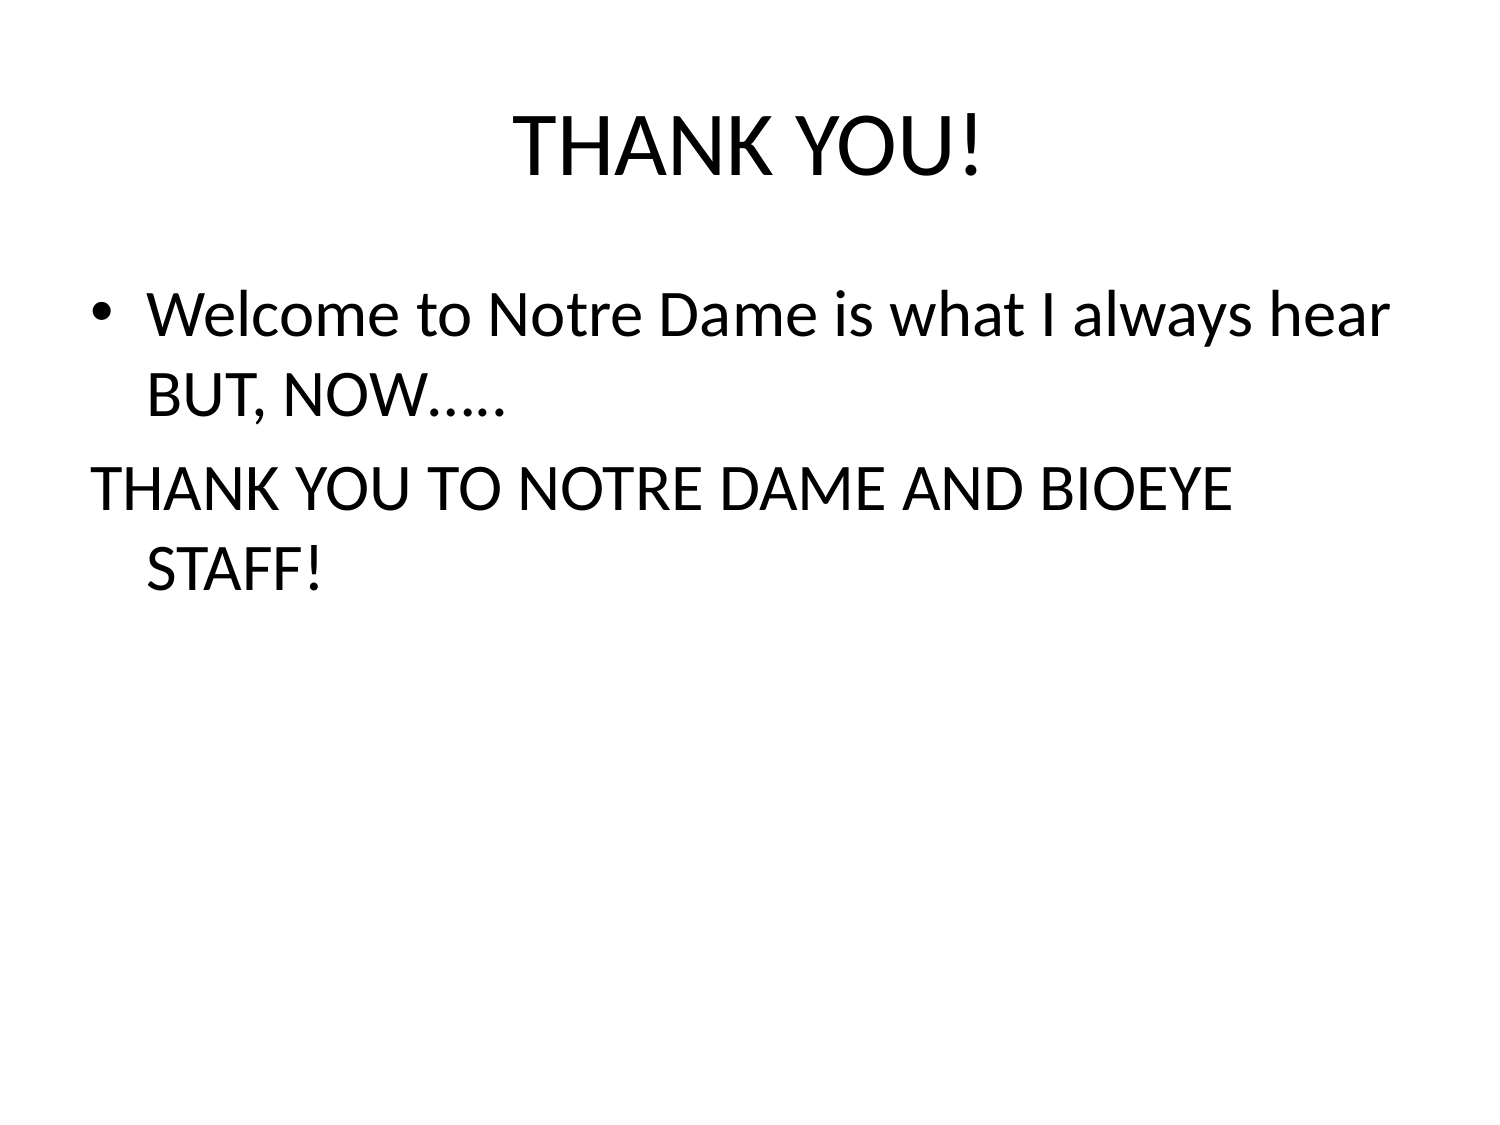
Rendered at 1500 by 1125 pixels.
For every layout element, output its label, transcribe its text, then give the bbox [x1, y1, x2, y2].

list Welcome to Notre Dame is what I always hear BUT, NOW….. THANK YOU TO NOTRE DAME AND BIOEYE STAFF! [75, 262, 1425, 1005]
title THANK YOU! [75, 45, 1425, 233]
